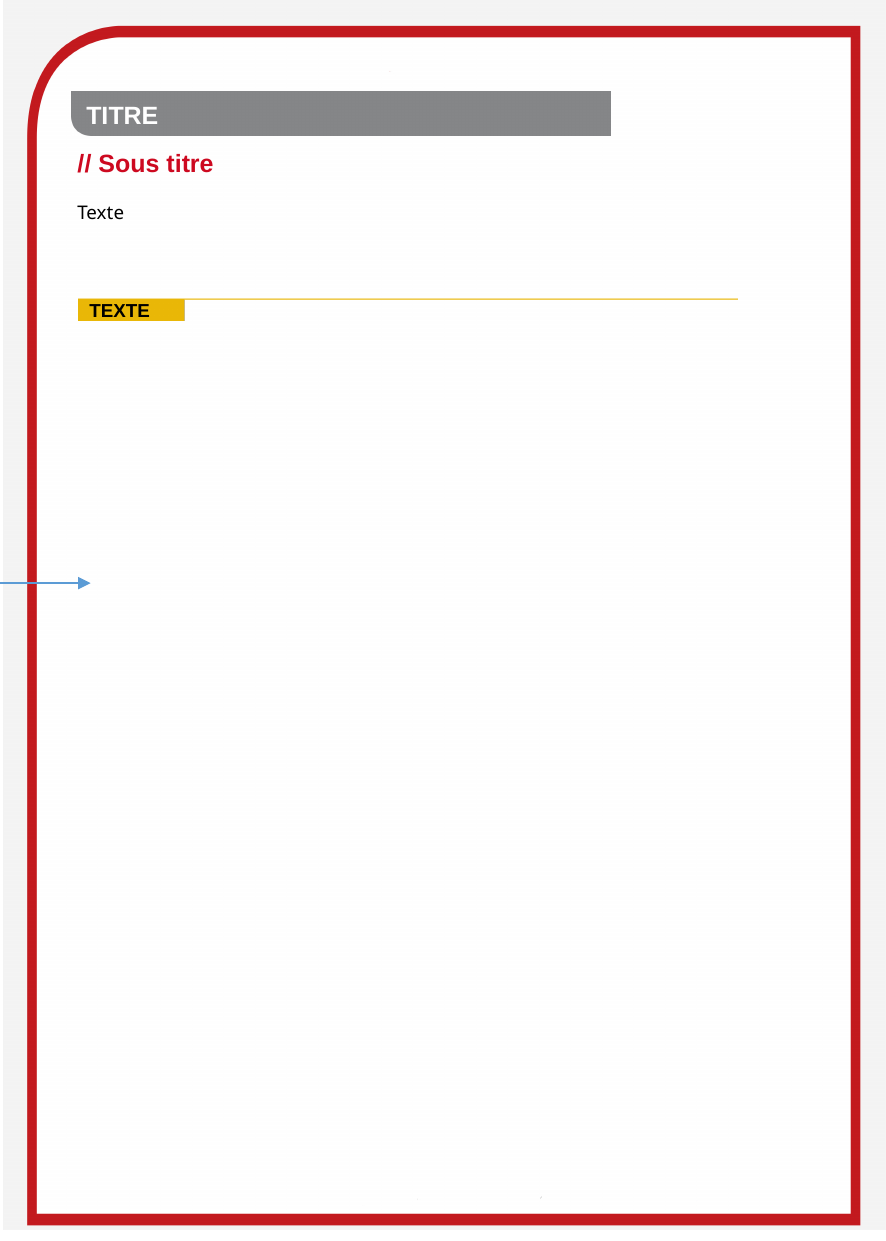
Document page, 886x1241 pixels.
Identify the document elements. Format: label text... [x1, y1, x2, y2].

text_box TEXTE [74, 291, 206, 329]
picture [3, 0, 886, 1230]
text_box // Sous titre Texte [71, 141, 803, 288]
